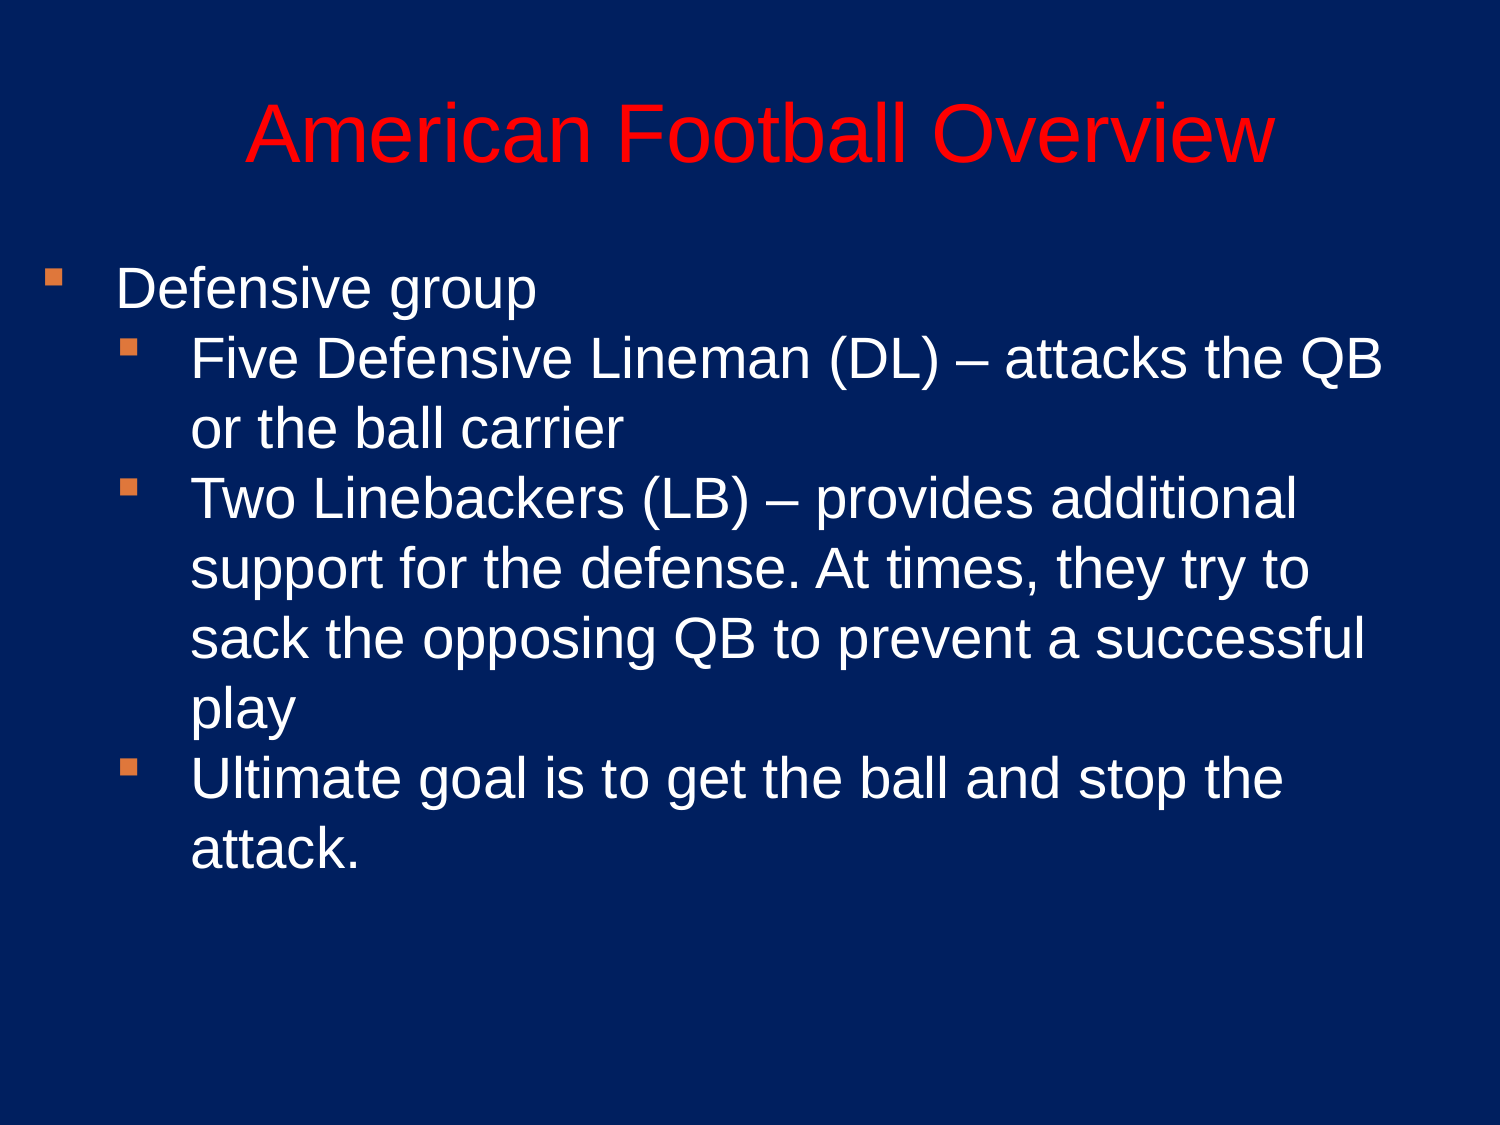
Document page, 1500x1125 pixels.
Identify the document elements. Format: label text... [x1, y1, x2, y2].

title American Football Overview [44, 53, 1456, 267]
text_box Defensive group Five Defensive Lineman (DL) – attacks the QB or the ball carrier Two Linebackers (LB) – provides additional support for the defense. At times, they try to sack the opposing QB to prevent a successful play Ultimate goal is to get the ball and stop the attack. [38, 249, 1422, 880]
